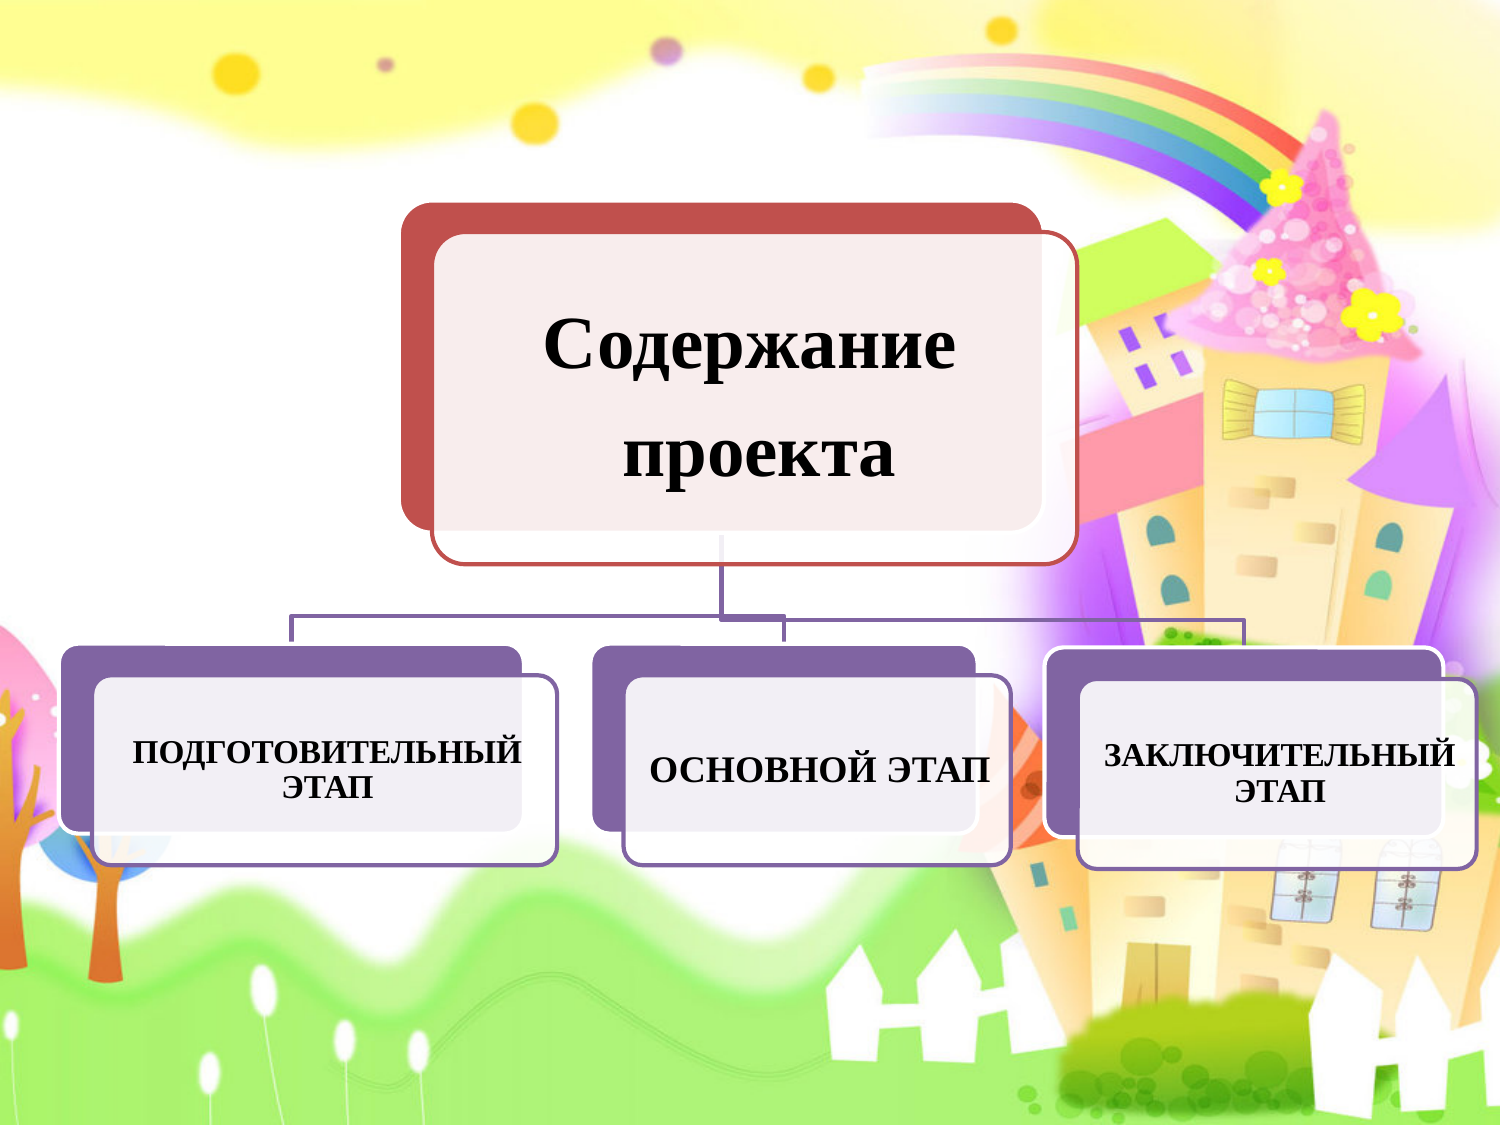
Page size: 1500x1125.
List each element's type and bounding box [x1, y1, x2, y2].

text_box [58, 58, 1477, 1032]
picture [0, 0, 1500, 1125]
